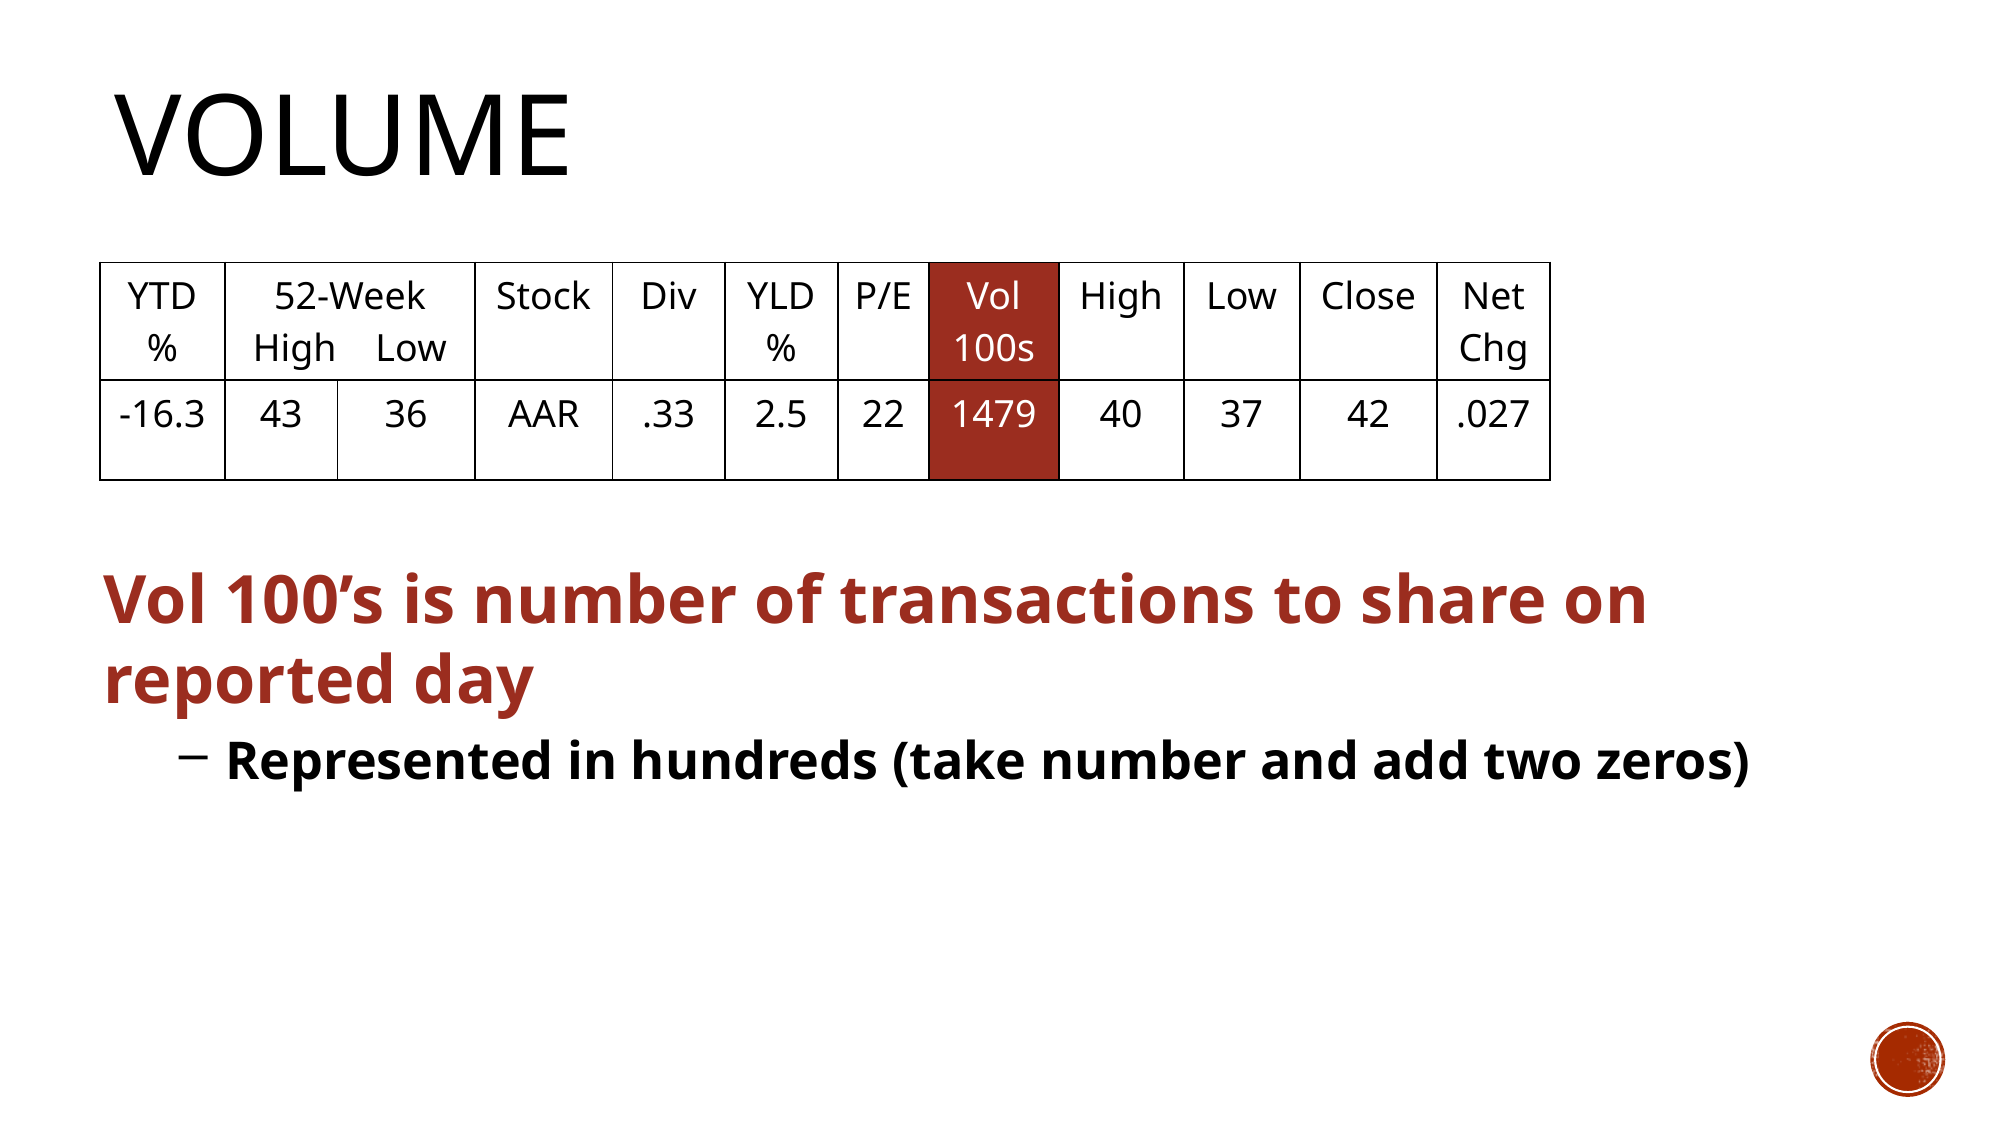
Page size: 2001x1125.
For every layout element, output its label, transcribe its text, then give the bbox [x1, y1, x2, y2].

table_header Close [1301, 263, 1436, 379]
title Volume [99, 45, 1900, 233]
table_header YTD % [101, 263, 224, 379]
table_header 52-Week High Low [226, 263, 474, 379]
table_cell 43 [226, 381, 337, 479]
table_header Net Chg [1438, 263, 1549, 379]
table_header Low [1185, 263, 1299, 379]
table_header High [1060, 263, 1183, 379]
table_cell -16.3 [101, 381, 224, 479]
table_cell .027 [1438, 381, 1549, 479]
table_cell 37 [1185, 381, 1299, 479]
table_header Vol 100s [930, 263, 1058, 379]
table_cell 36 [338, 381, 474, 479]
table_header Div [613, 263, 724, 379]
table_cell .33 [613, 381, 724, 479]
table_cell 22 [839, 381, 928, 479]
table_cell 40 [1060, 381, 1183, 479]
table_cell AAR [476, 381, 612, 479]
table_cell 42 [1301, 381, 1436, 479]
table_header P/E [839, 263, 928, 379]
table_cell 1479 [930, 381, 1058, 479]
table_cell 2.5 [726, 381, 837, 479]
table_header YLD % [726, 263, 837, 379]
text_box Vol 100’s is number of transactions to share on reported day Represented in hundreds (take number and add two zeros) [89, 549, 1916, 975]
table_header Stock [476, 263, 612, 379]
